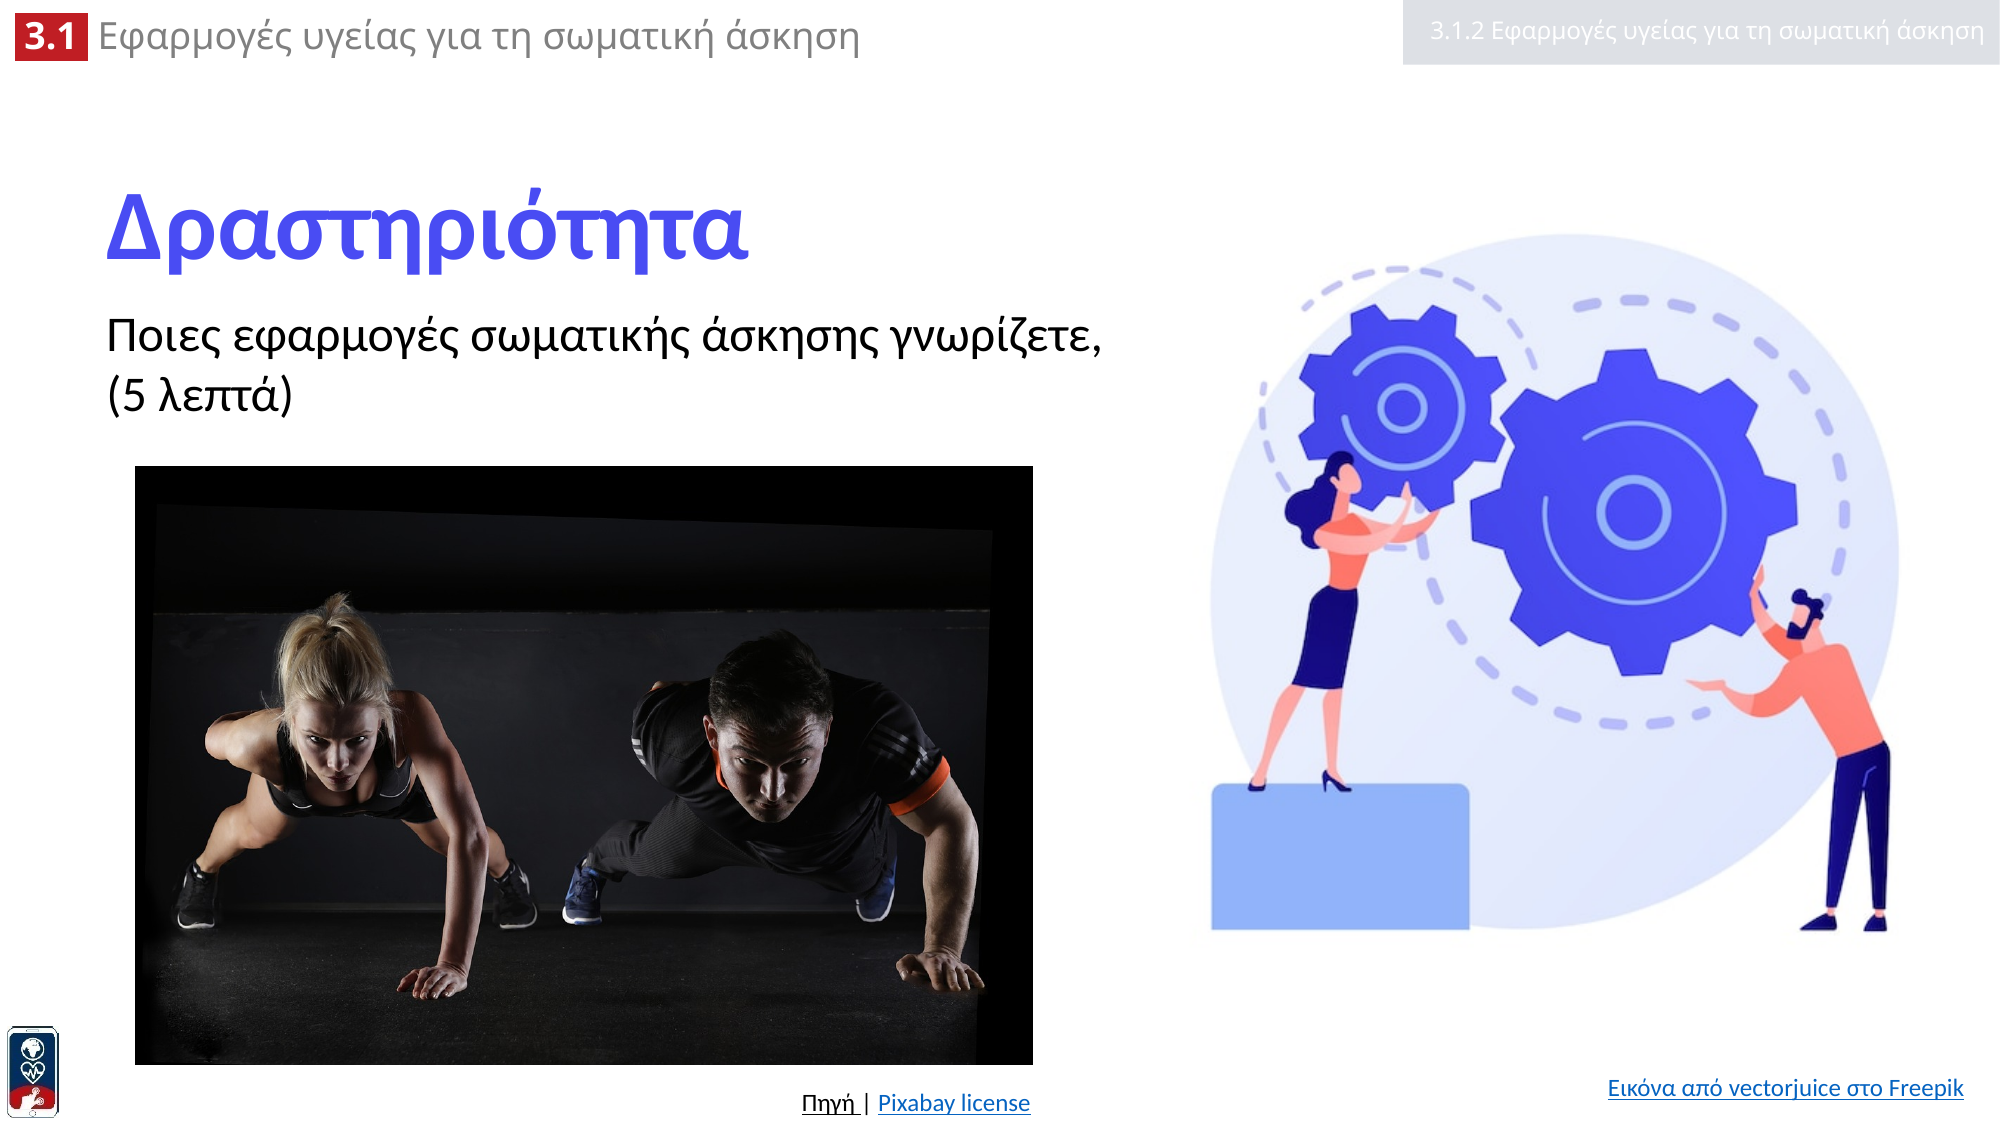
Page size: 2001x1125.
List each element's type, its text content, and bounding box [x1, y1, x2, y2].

picture [7, 1026, 59, 1118]
text_box 3.1.2 Εφαρμογές υγείας για τη σωματική άσκηση [1403, 0, 2000, 65]
text_box Εικόνα από vectorjuice στο Freepik [1448, 1064, 1979, 1110]
title Δραστηριότητα [91, 177, 1095, 277]
list Ποιες εφαρμογές σωματικής άσκησης γνωρίζετε, (5 λεπτά) [91, 293, 1095, 542]
picture [1095, 121, 2000, 1045]
text_box Πηγή | Pixabay license [650, 1079, 1046, 1125]
picture [135, 466, 1033, 1065]
